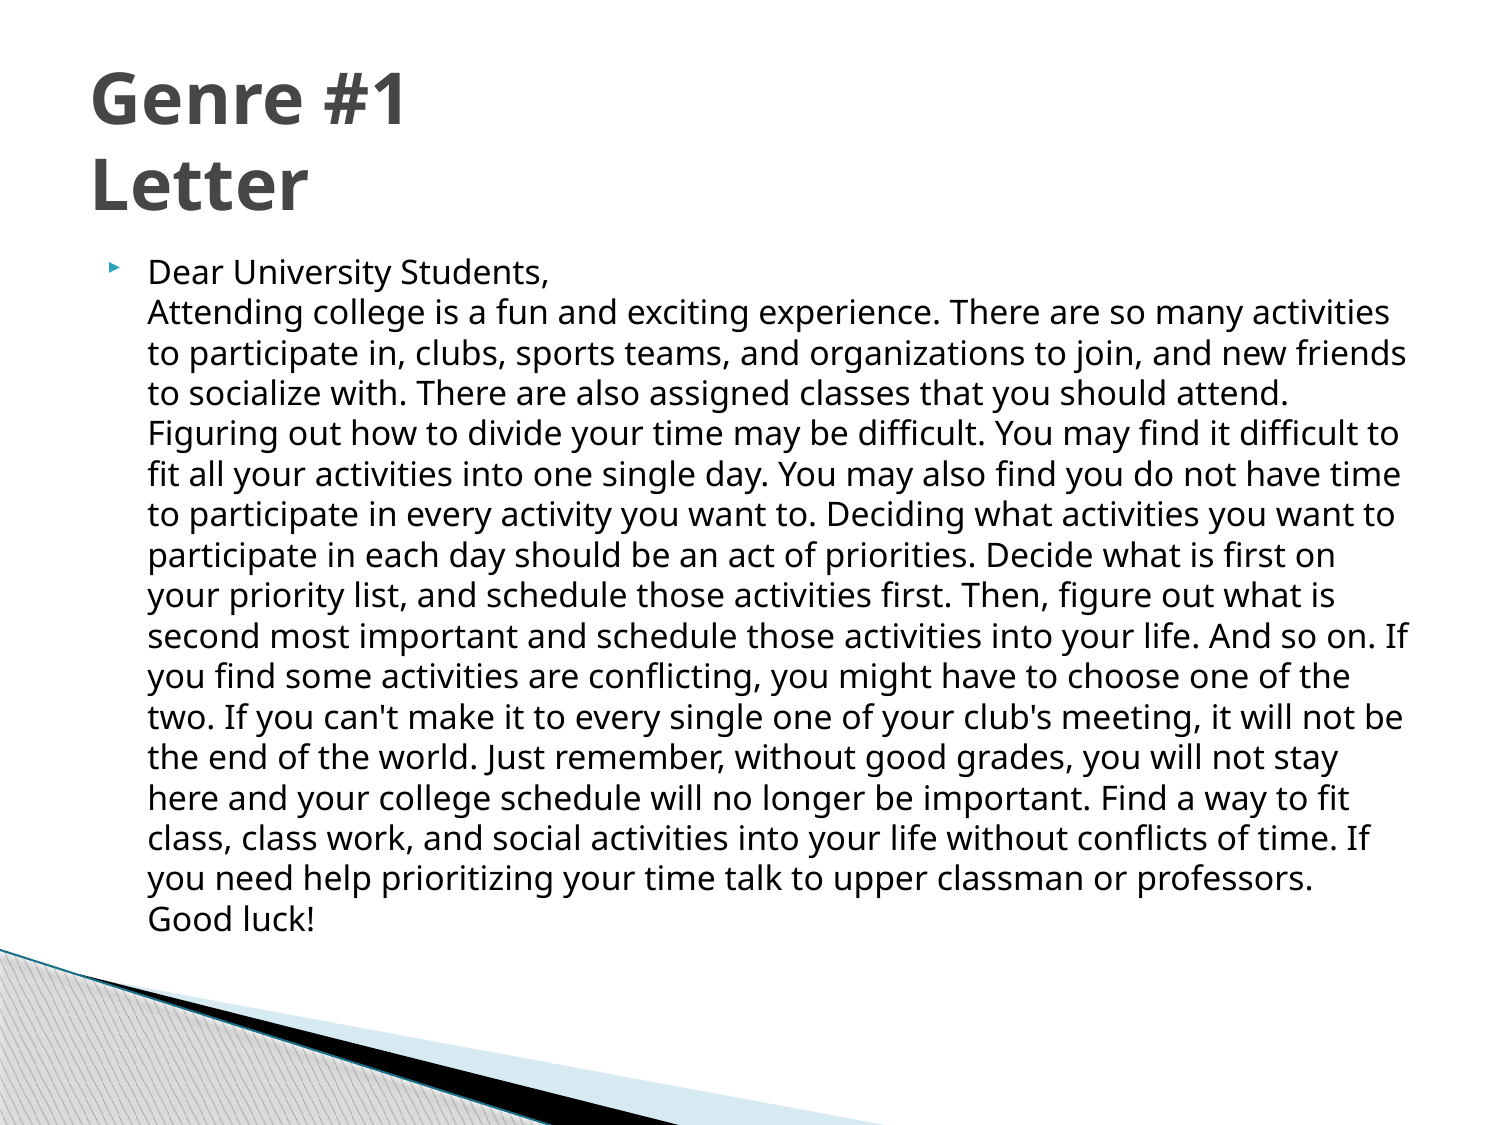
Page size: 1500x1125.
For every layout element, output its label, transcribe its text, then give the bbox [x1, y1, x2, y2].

title Genre #1 Letter [75, 45, 1425, 233]
list Dear University Students, Attending college is a fun and exciting experience. There are so many activities to participate in, clubs, sports teams, and organizations to join, and new friends to socialize with. There are also assigned classes that you should attend. Figuring out how to divide your time may be difficult. You may find it difficult to fit all your activities into one single day. You may also find you do not have time to participate in every activity you want to. Deciding what activities you want to participate in each day should be an act of priorities. Decide what is first on your priority list, and schedule those activities first. Then, figure out what is second most important and schedule those activities into your life. And so on. If you find some activities are conflicting, you might have to choose one of the two. If you can't make it to every single one of your club's meeting, it will not be the end of the world. Just remember, without good grades, you will not stay here and your college schedule will no longer be important. Find a way to fit class, class work, and social activities into your life without conflicts of time. If you need help prioritizing your time talk to upper classman or professors. Good luck! [75, 243, 1425, 986]
